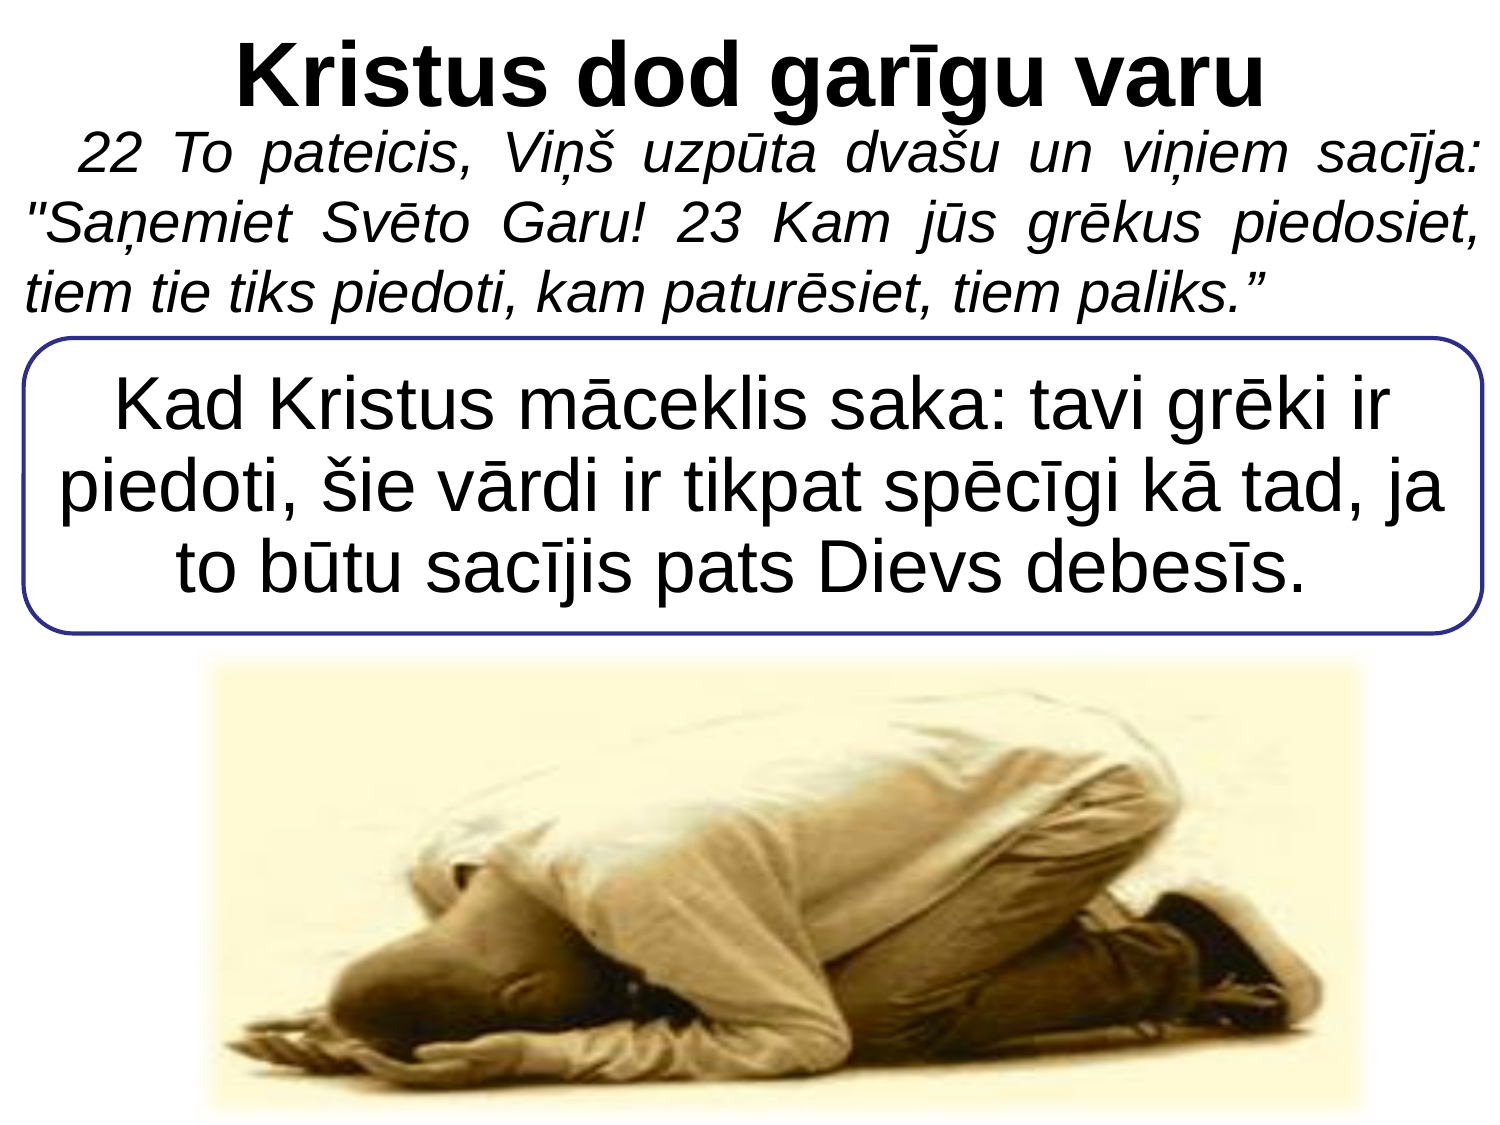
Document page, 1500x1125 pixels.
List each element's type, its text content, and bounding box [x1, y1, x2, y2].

list 22 To pateicis, Viņš uzpūta dvašu un viņiem sacīja: "Saņemiet Svēto Garu! 23 Kam jūs grēkus piedosiet, tiem tie tiks piedoti, kam paturēsiet, tiem paliks.” [0, 106, 1500, 362]
text_box Kad Kristus māceklis saka: tavi grēki ir piedoti, šie vārdi ir tikpat spēcīgi kā tad, ja to būtu sacījis pats Dievs debesīs. [21, 335, 1485, 636]
title Kristus dod garīgu varu [76, 0, 1428, 140]
picture [194, 646, 1377, 1125]
